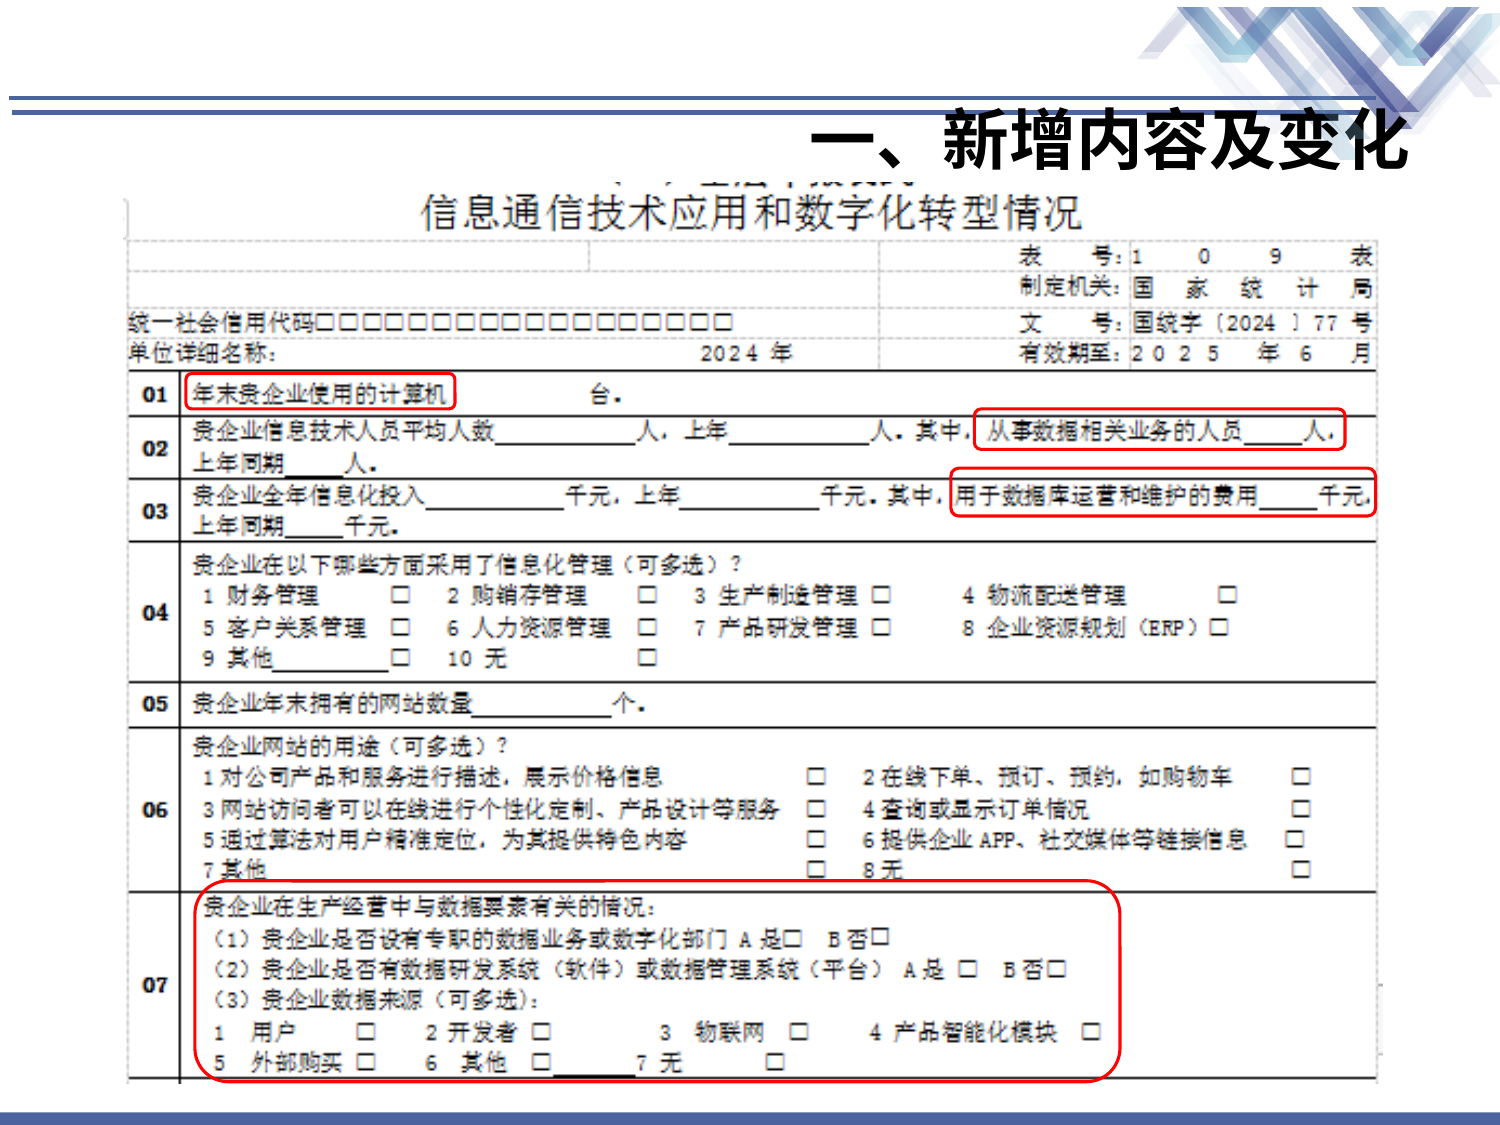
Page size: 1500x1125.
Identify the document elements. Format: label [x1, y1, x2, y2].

text_box [0, 7, 1500, 1125]
